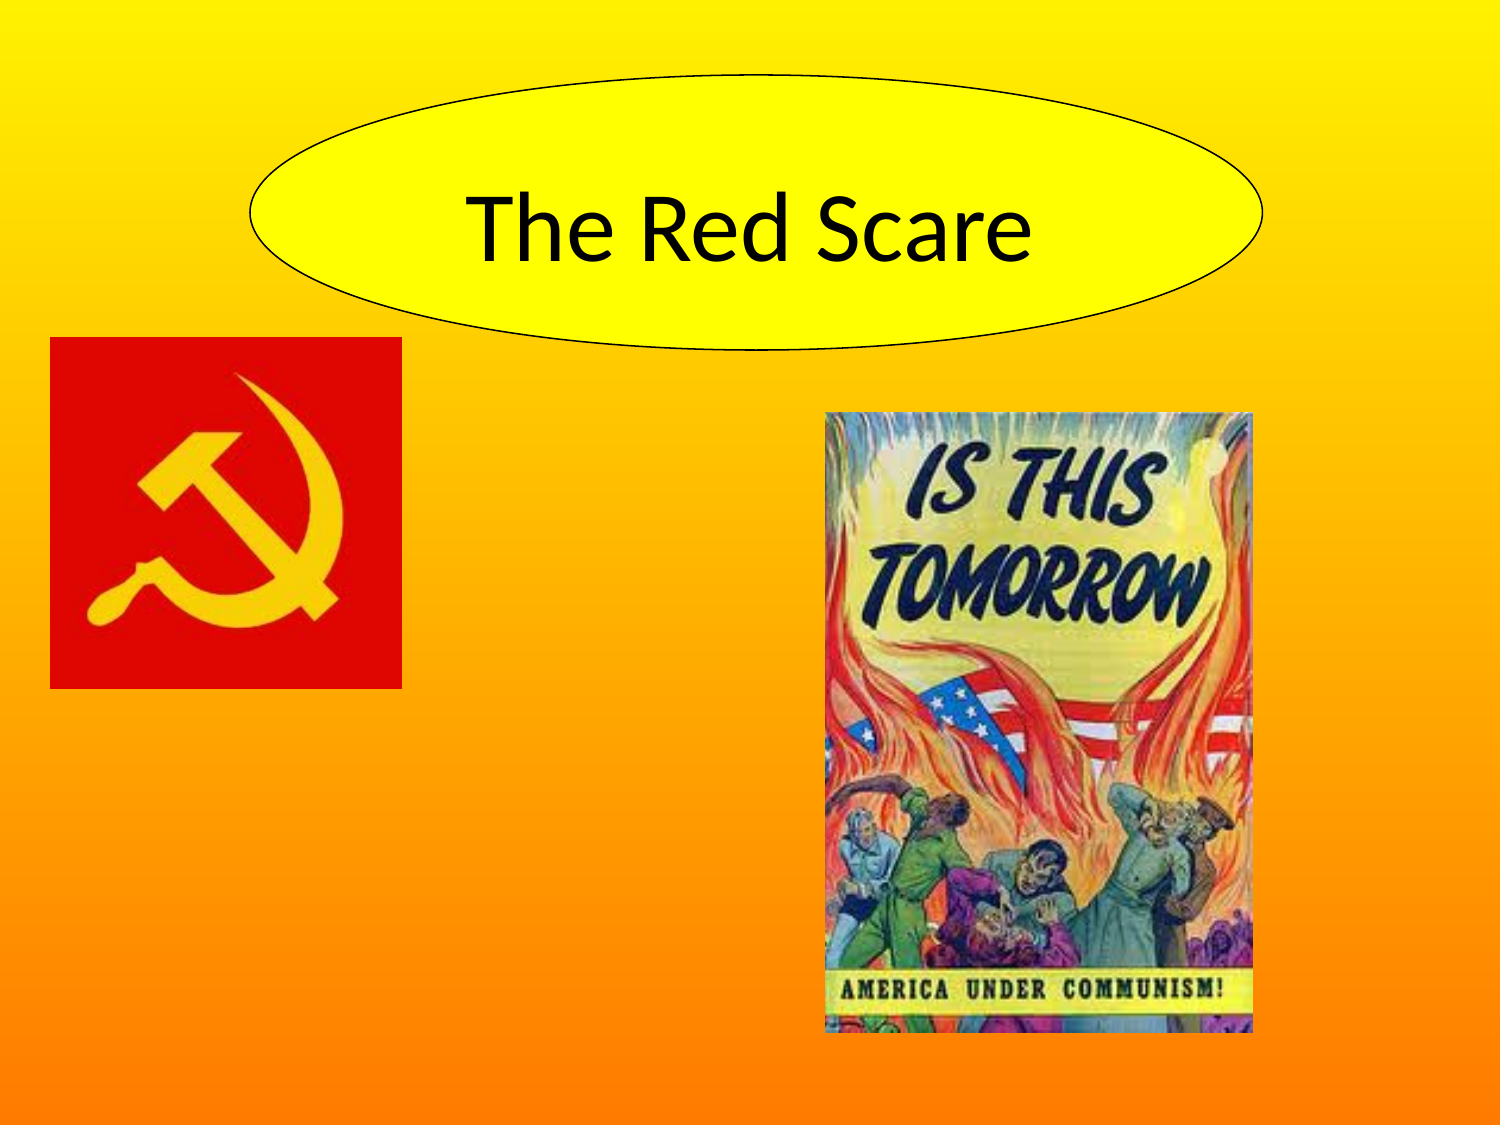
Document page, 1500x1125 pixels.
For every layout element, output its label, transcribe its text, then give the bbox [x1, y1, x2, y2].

picture [49, 337, 402, 690]
text_box The Red Scare [425, 154, 1075, 289]
text_box [249, 74, 1263, 351]
picture [824, 412, 1253, 1033]
